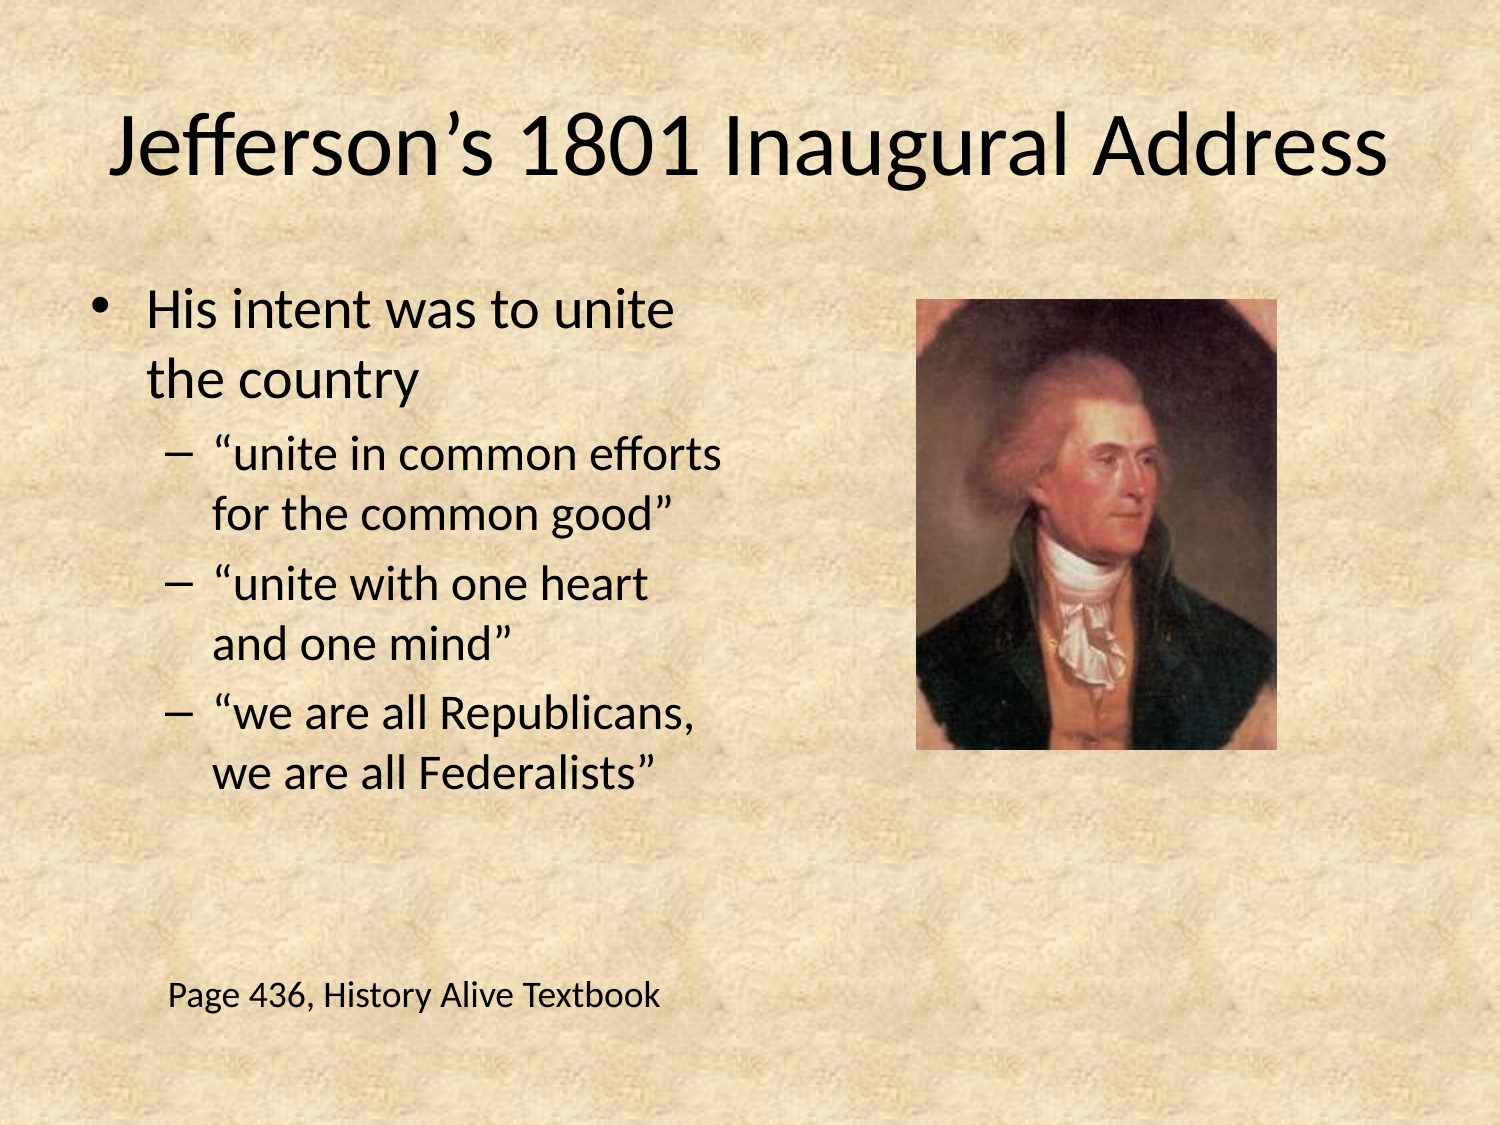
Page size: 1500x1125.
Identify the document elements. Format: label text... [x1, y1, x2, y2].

title Jefferson’s 1801 Inaugural Address [75, 45, 1425, 233]
text_box Page 436, History Alive Textbook [153, 962, 676, 1023]
list His intent was to unite the country “unite in common efforts for the common good” “unite with one heart and one mind” “we are all Republicans, we are all Federalists” [75, 262, 738, 1005]
picture [0, 0, 1500, 1125]
